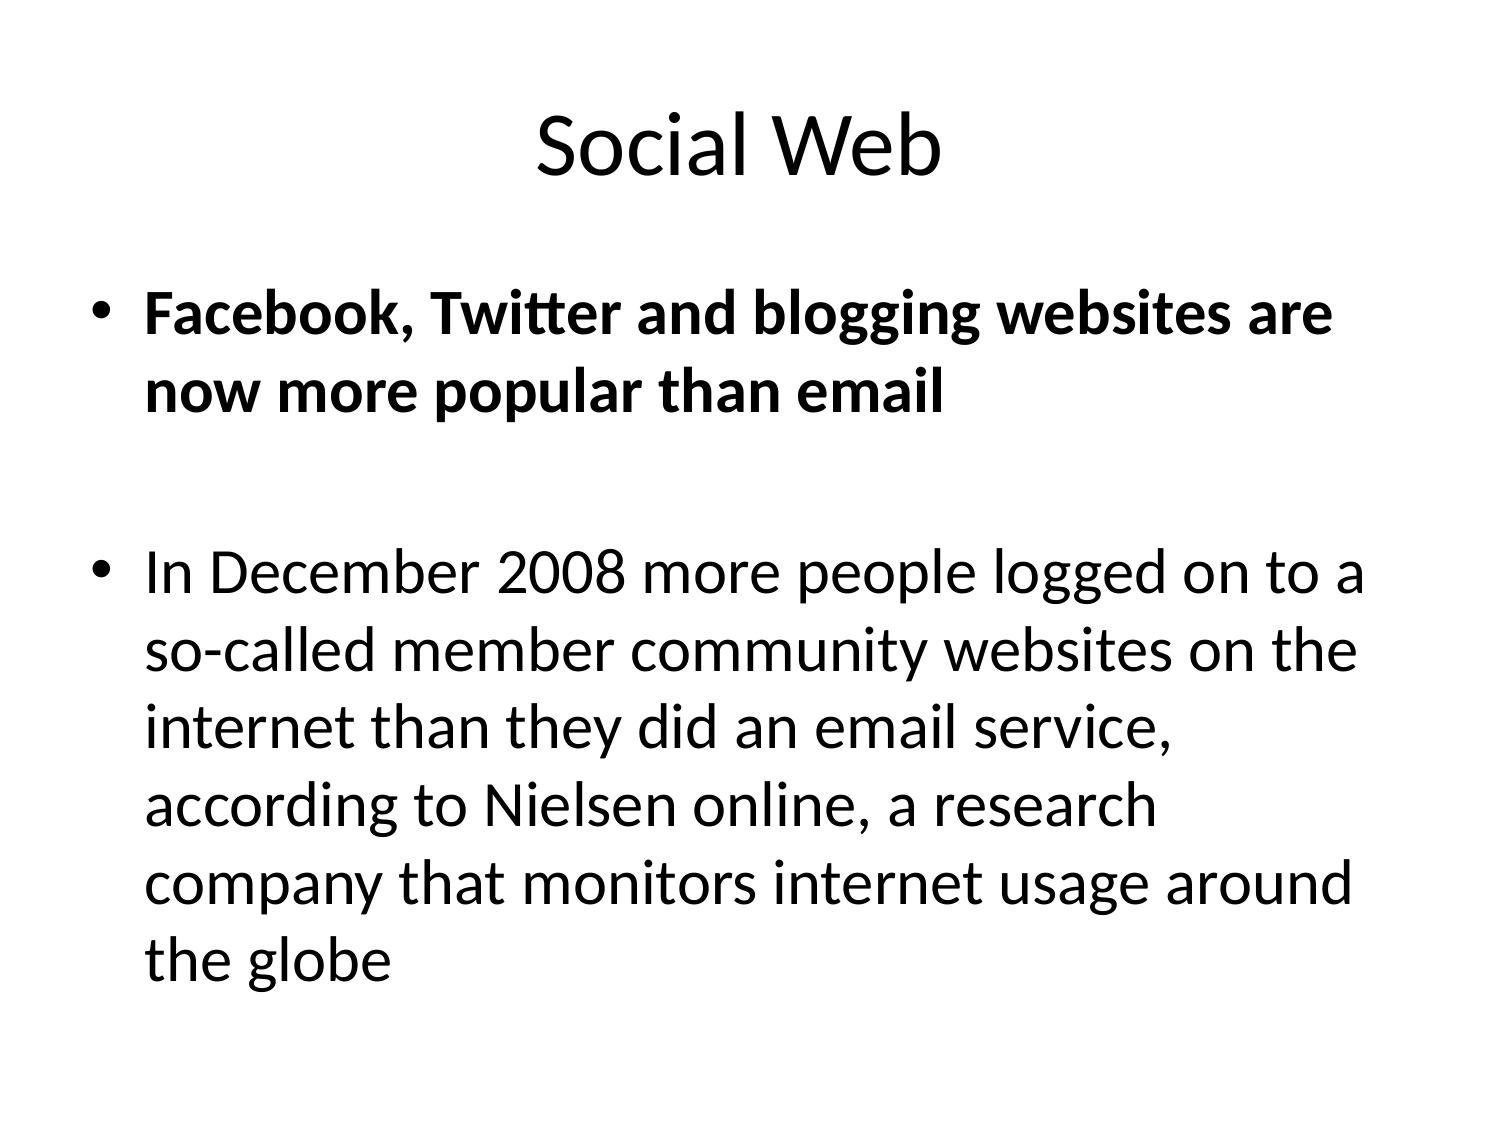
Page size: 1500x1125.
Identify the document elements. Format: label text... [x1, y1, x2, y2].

title Social Web [75, 45, 1425, 233]
list Facebook, Twitter and blogging websites are now more popular than email In December 2008 more people logged on to a so-called member community websites on the internet than they did an email service, according to Nielsen online, a research company that monitors internet usage around the globe [75, 262, 1425, 1005]
